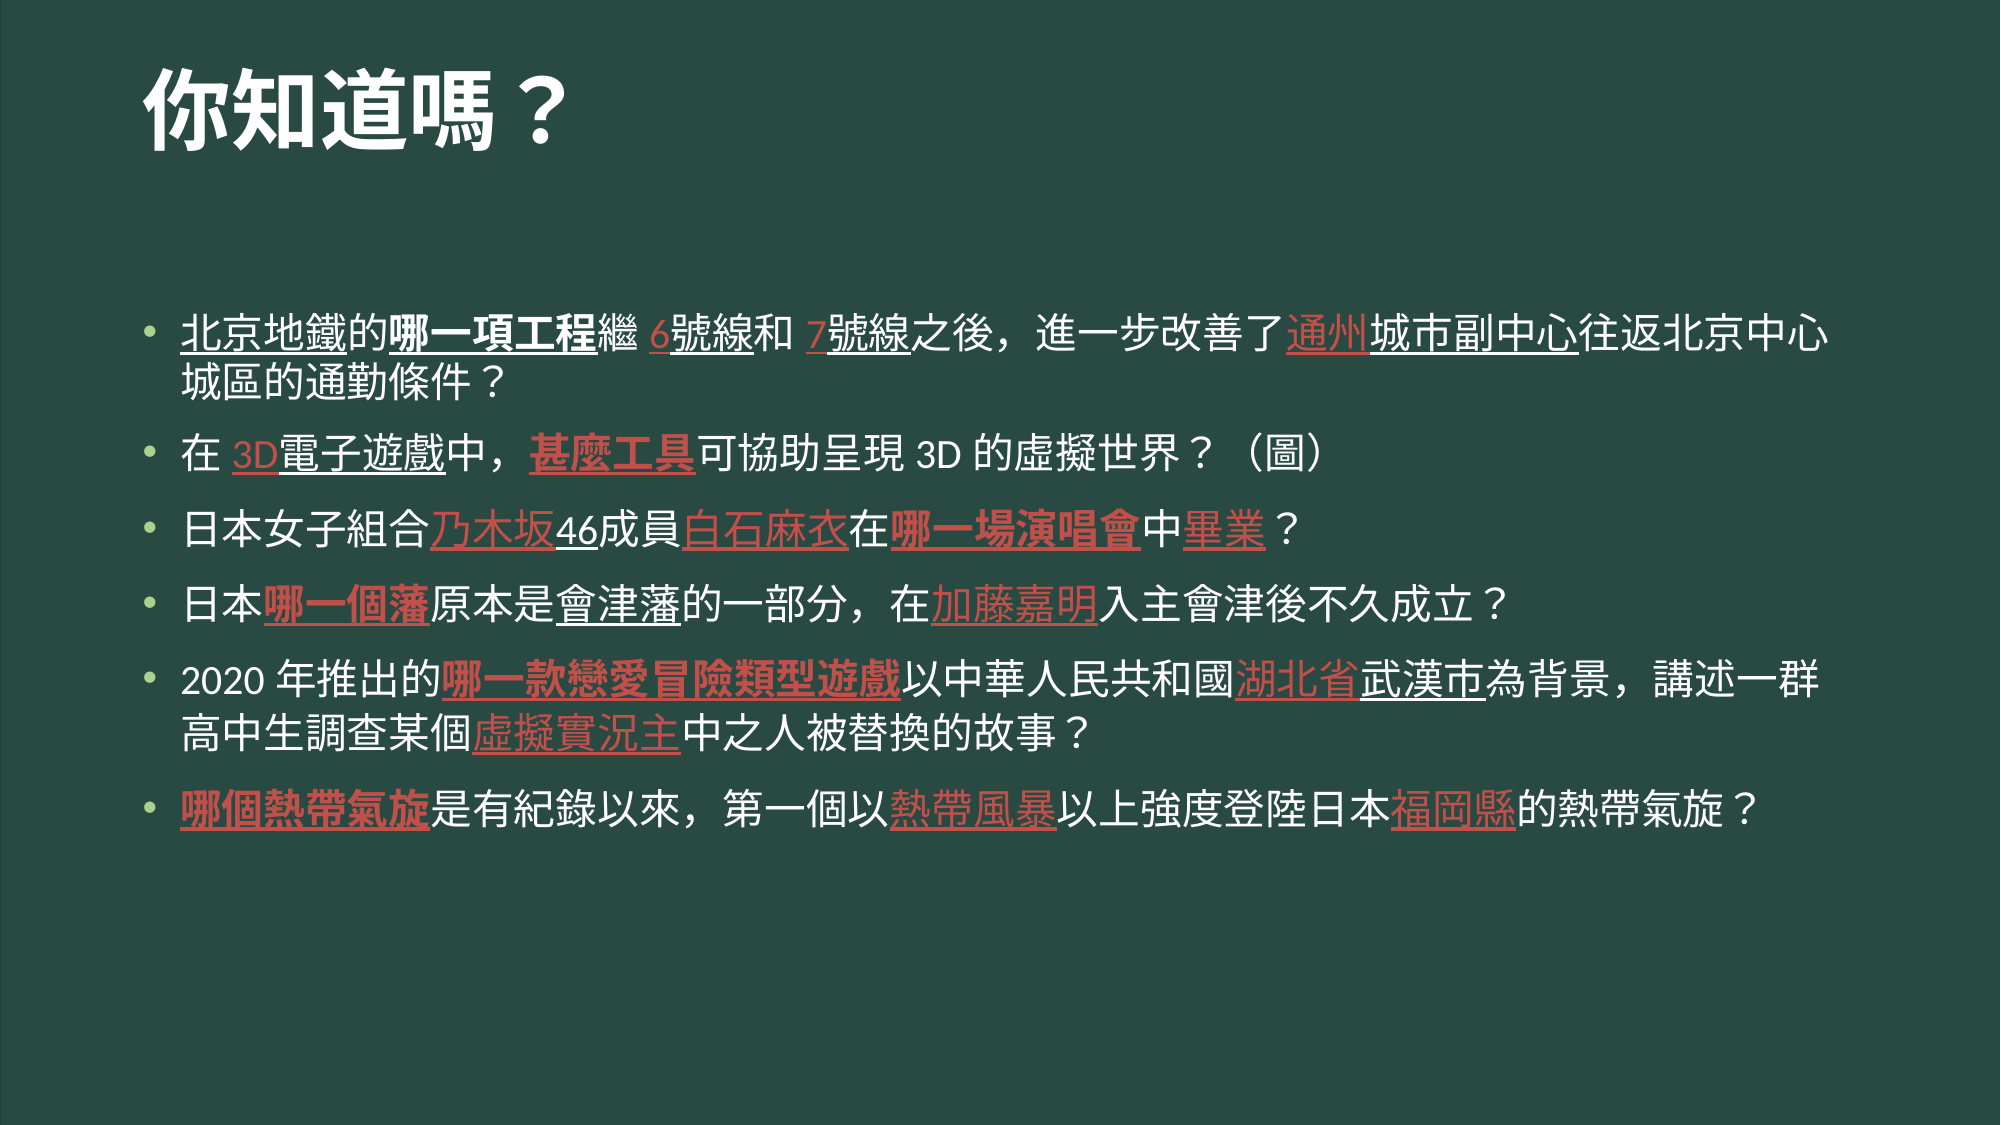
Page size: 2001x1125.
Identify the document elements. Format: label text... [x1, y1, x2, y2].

title 你知道嗎？ [127, 59, 1873, 278]
list 北京地鐵的哪一項工程繼6號線和7號線之後，進一步改善了通州城市副中心往返北京中心城區的通勤條件？ 在3D電子遊戲中，甚麼工具可協助呈現3D的虛擬世界？（圖） 日本女子組合乃木坂46成員白石麻衣在哪一場演唱會中畢業？ 日本哪一個藩原本是會津藩的一部分，在加藤嘉明入主會津後不久成立？ 2020年推出的哪一款戀愛冒險類型遊戲以中華人民共和國湖北省武漢市為背景，講述一群高中生調查某個虛擬實況主中之人被替換的故事？ 哪個熱帶氣旋是有紀錄以來，第一個以熱帶風暴以上強度登陸日本福岡縣的熱帶氣旋？ [127, 299, 1873, 1014]
